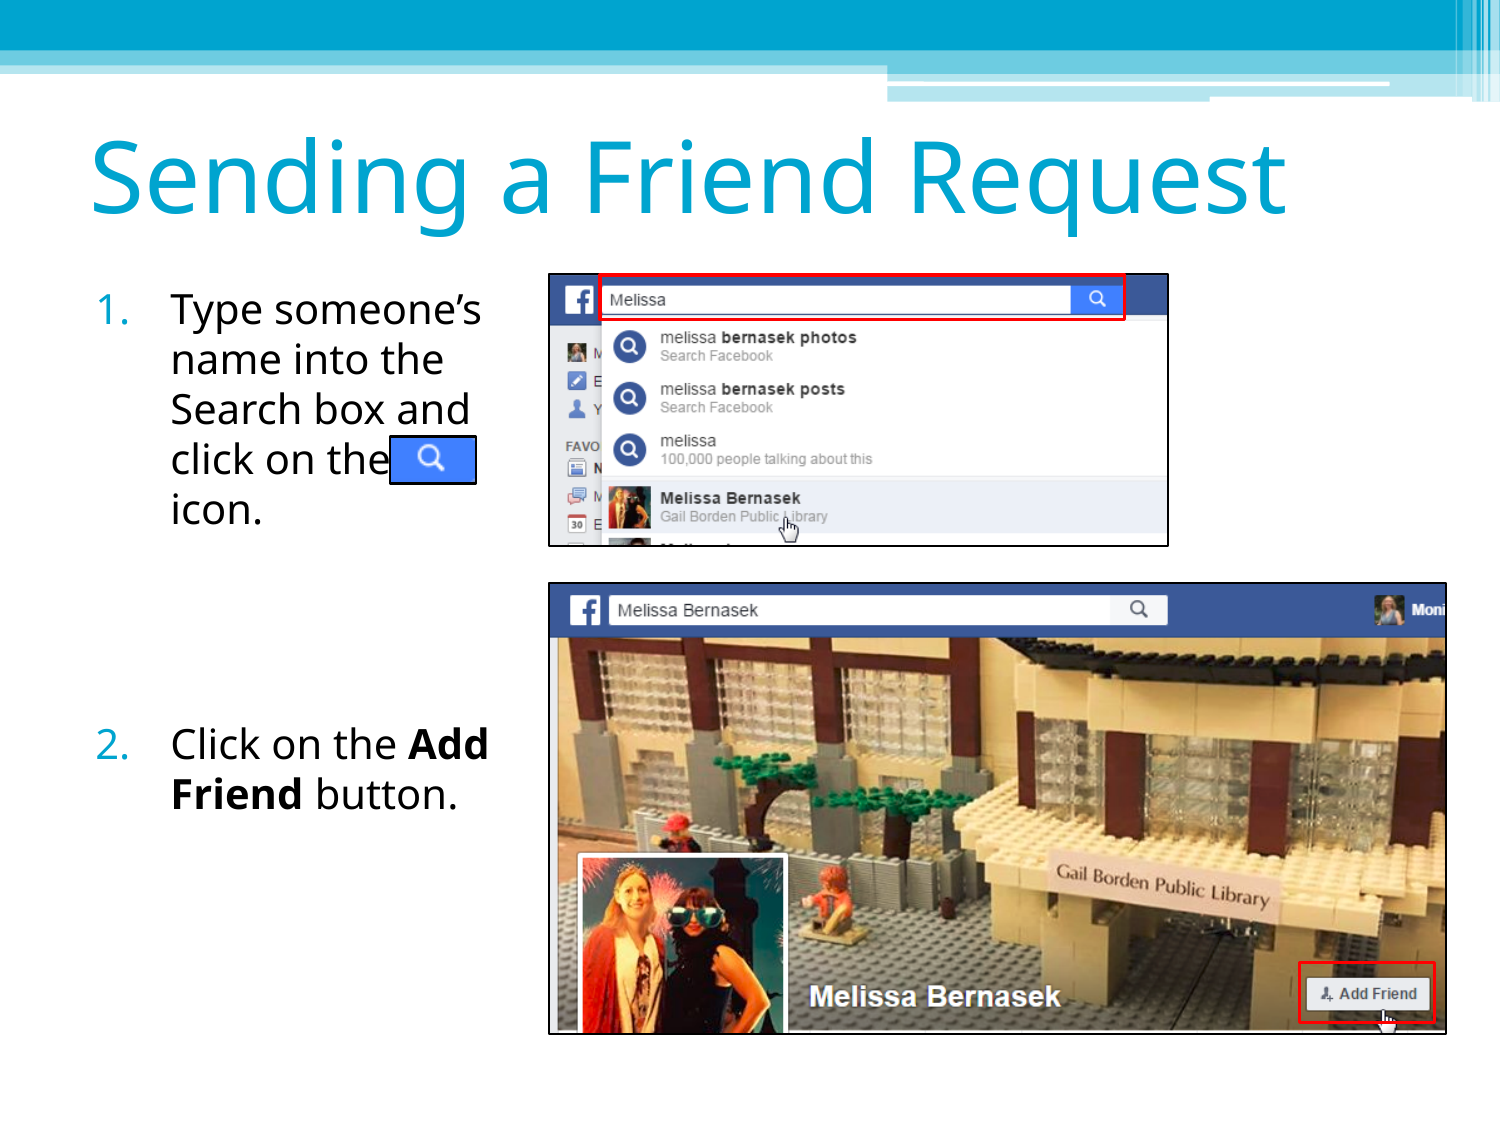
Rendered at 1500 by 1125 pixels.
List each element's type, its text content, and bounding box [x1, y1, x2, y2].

picture [390, 437, 476, 483]
title Sending a Friend Request [75, 85, 1425, 261]
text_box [549, 274, 1446, 1033]
list Type someone’s name into the Search box and click on the icon. Click on the Add Friend button. [80, 275, 549, 1013]
